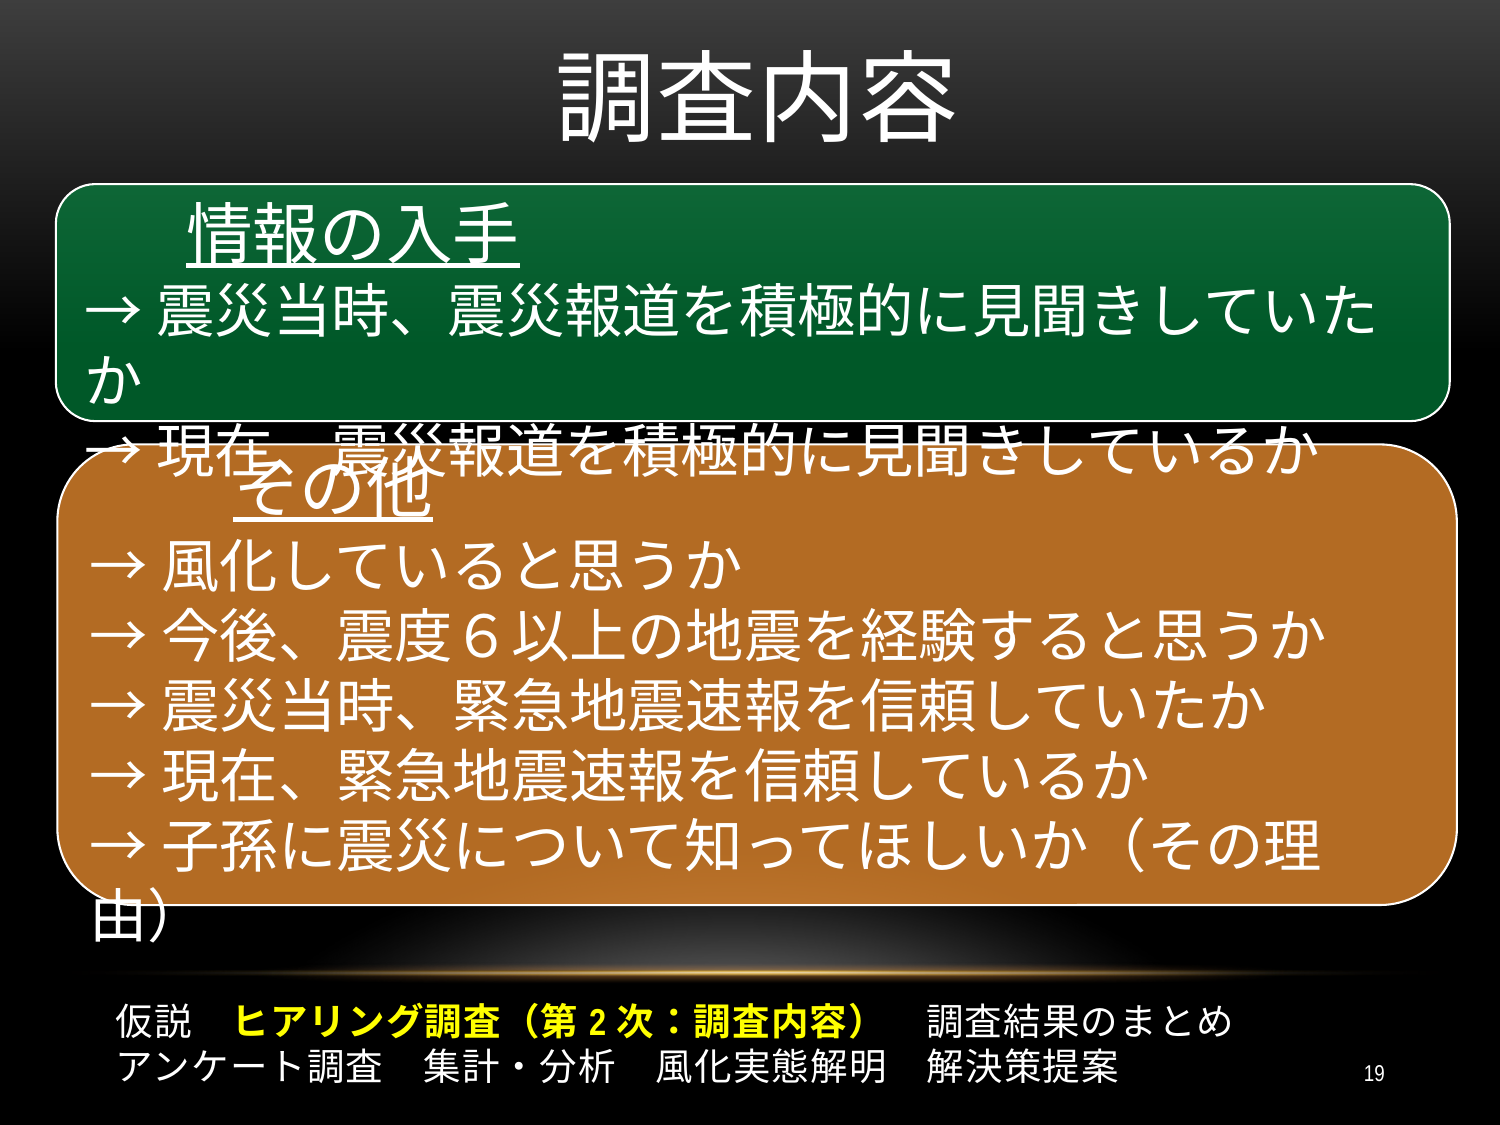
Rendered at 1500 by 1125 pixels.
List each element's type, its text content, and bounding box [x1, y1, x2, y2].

text_box →震災当時、震災報道を積極的に見聞きしていたか →現在、震災報道を積極的に見聞きしているか [69, 267, 1445, 492]
text_box [56, 478, 218, 878]
text_box [54, 183, 1451, 413]
text_box →風化していると思うか →今後、震度６以上の地震を経験すると思うか →震災当時、緊急地震速報を信頼していたか →現在、緊急地震速報を信頼しているか →子孫に震災について知ってほしいか（その理由） [74, 521, 1450, 956]
footer 仮説 ヒアリング調査（第2次：調査内容） 調査結果のまとめ アンケート調査 集計・分析 風化実態解明 解決策提案 [100, 975, 1459, 1111]
picture [0, 0, 1500, 1125]
text_box 情報の入手 [171, 184, 656, 267]
text_box その他 [218, 438, 467, 521]
title 調査内容 [107, 42, 1408, 162]
text_box [467, 478, 1458, 863]
